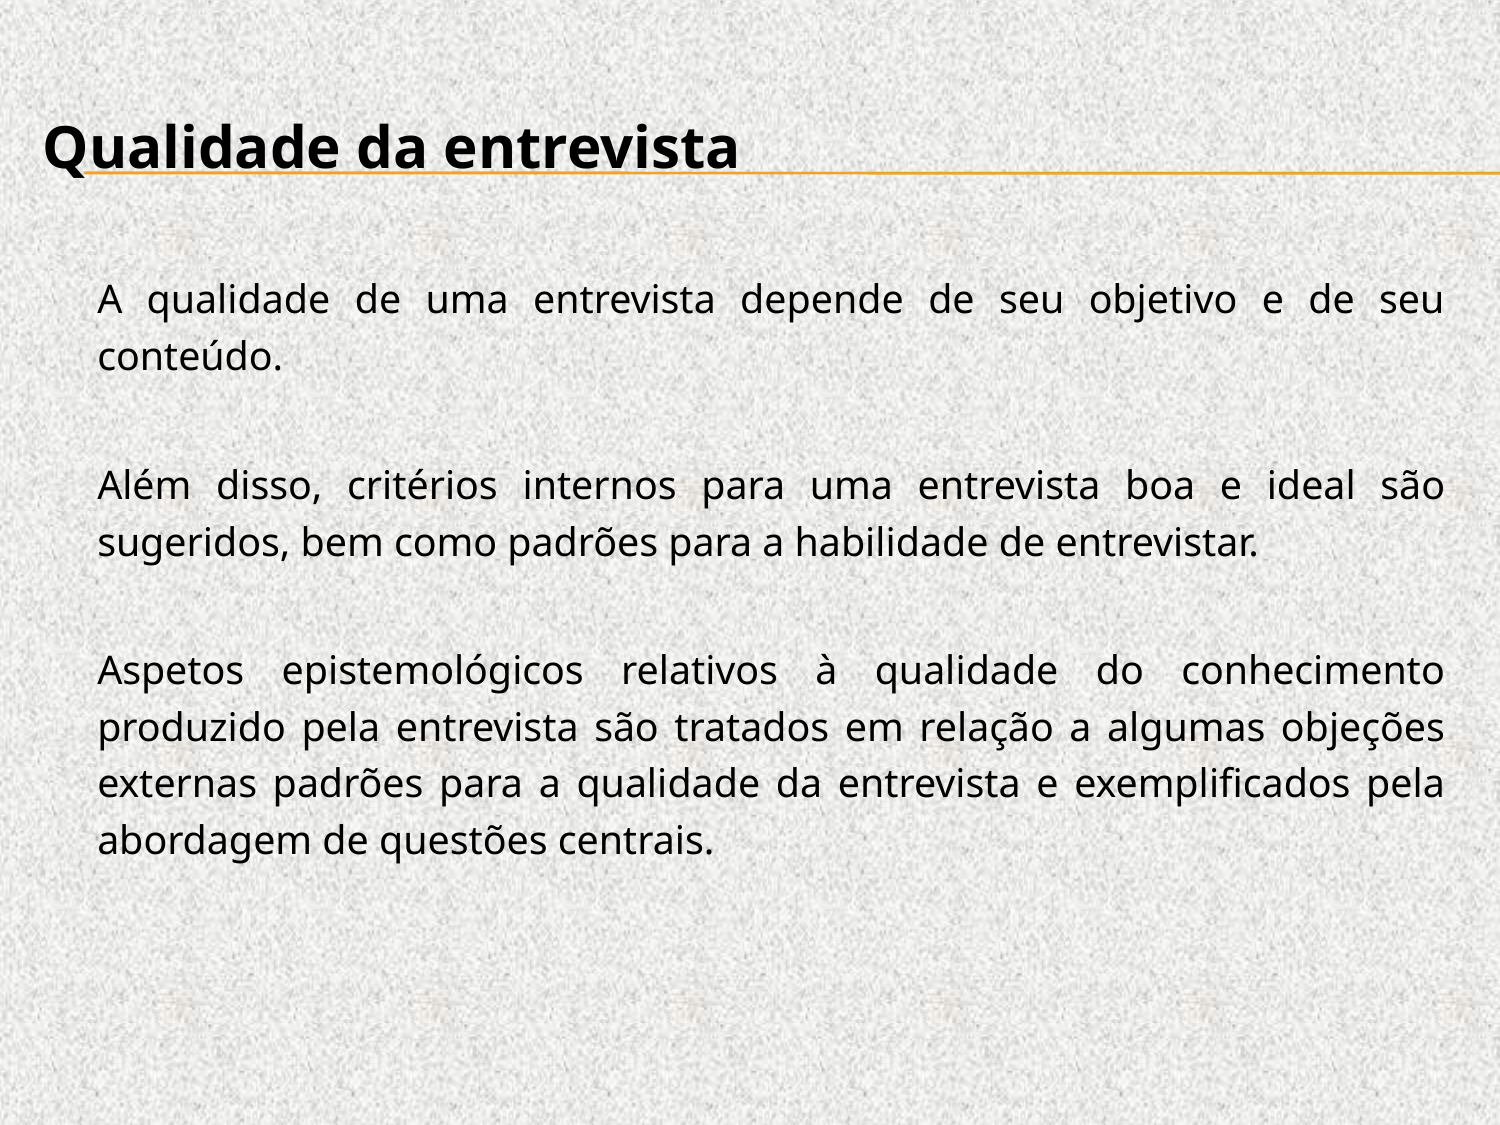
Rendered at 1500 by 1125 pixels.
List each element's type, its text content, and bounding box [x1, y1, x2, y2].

text_box Qualidade da entrevista [28, 102, 1453, 200]
list A qualidade de uma entrevista depende de seu objetivo e de seu conteúdo. Além disso, critérios internos para uma entrevista boa e ideal são sugeridos, bem como padrões para a habilidade de entrevistar. Aspetos epistemológicos relativos à qualidade do conhecimento produzido pela entrevista são tratados em relação a algumas objeções externas padrões para a qualidade da entrevista e exemplificados pela abordagem de questões centrais. [35, 257, 1461, 879]
picture [0, 0, 1500, 1125]
